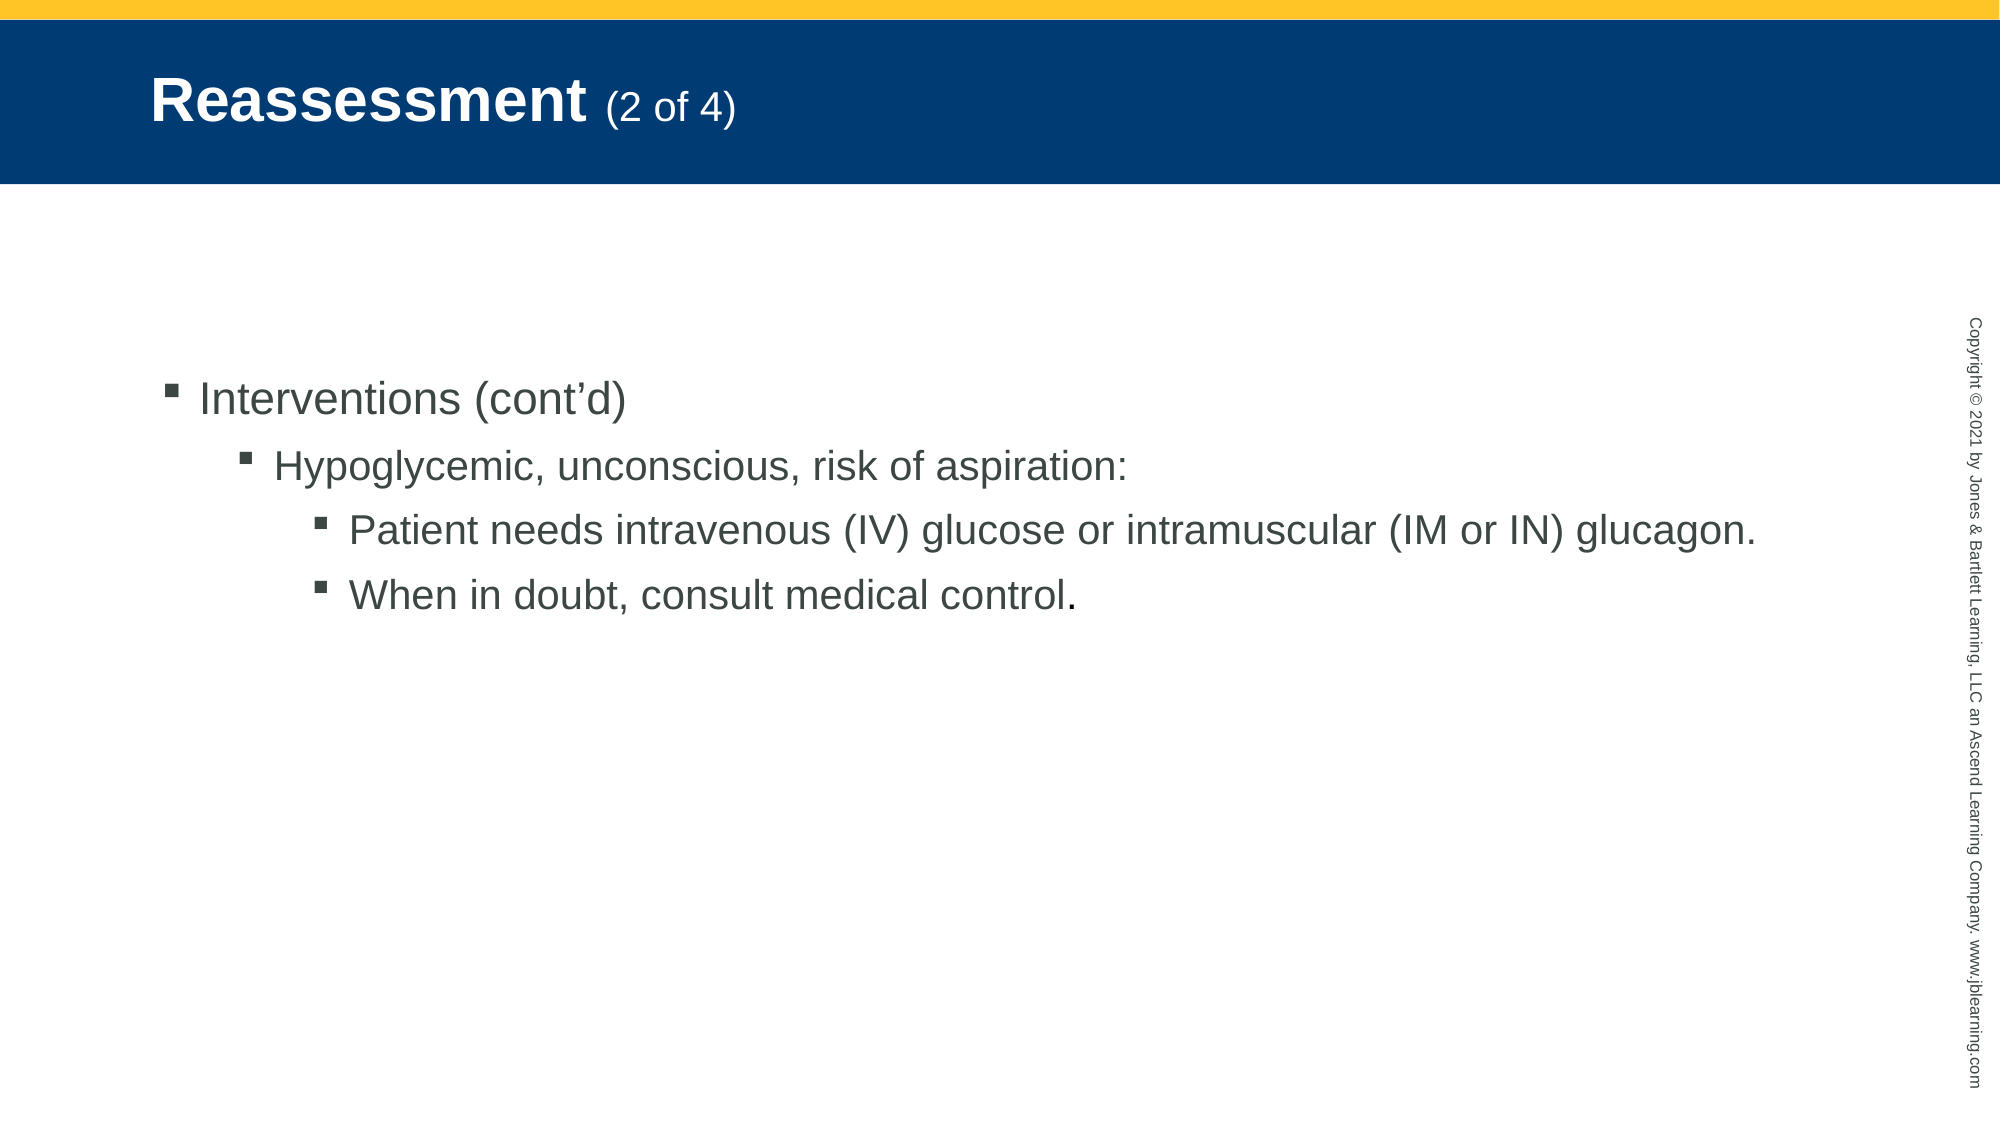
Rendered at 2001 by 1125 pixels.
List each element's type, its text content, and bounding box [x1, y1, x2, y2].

list Interventions (cont’d) Hypoglycemic, unconscious, risk of aspiration: Patient needs intravenous (IV) glucose or intramuscular (IM or IN) glucagon. When in doubt, consult medical control. [146, 361, 1859, 1016]
title Reassessment (2 of 4) [0, 19, 2000, 185]
